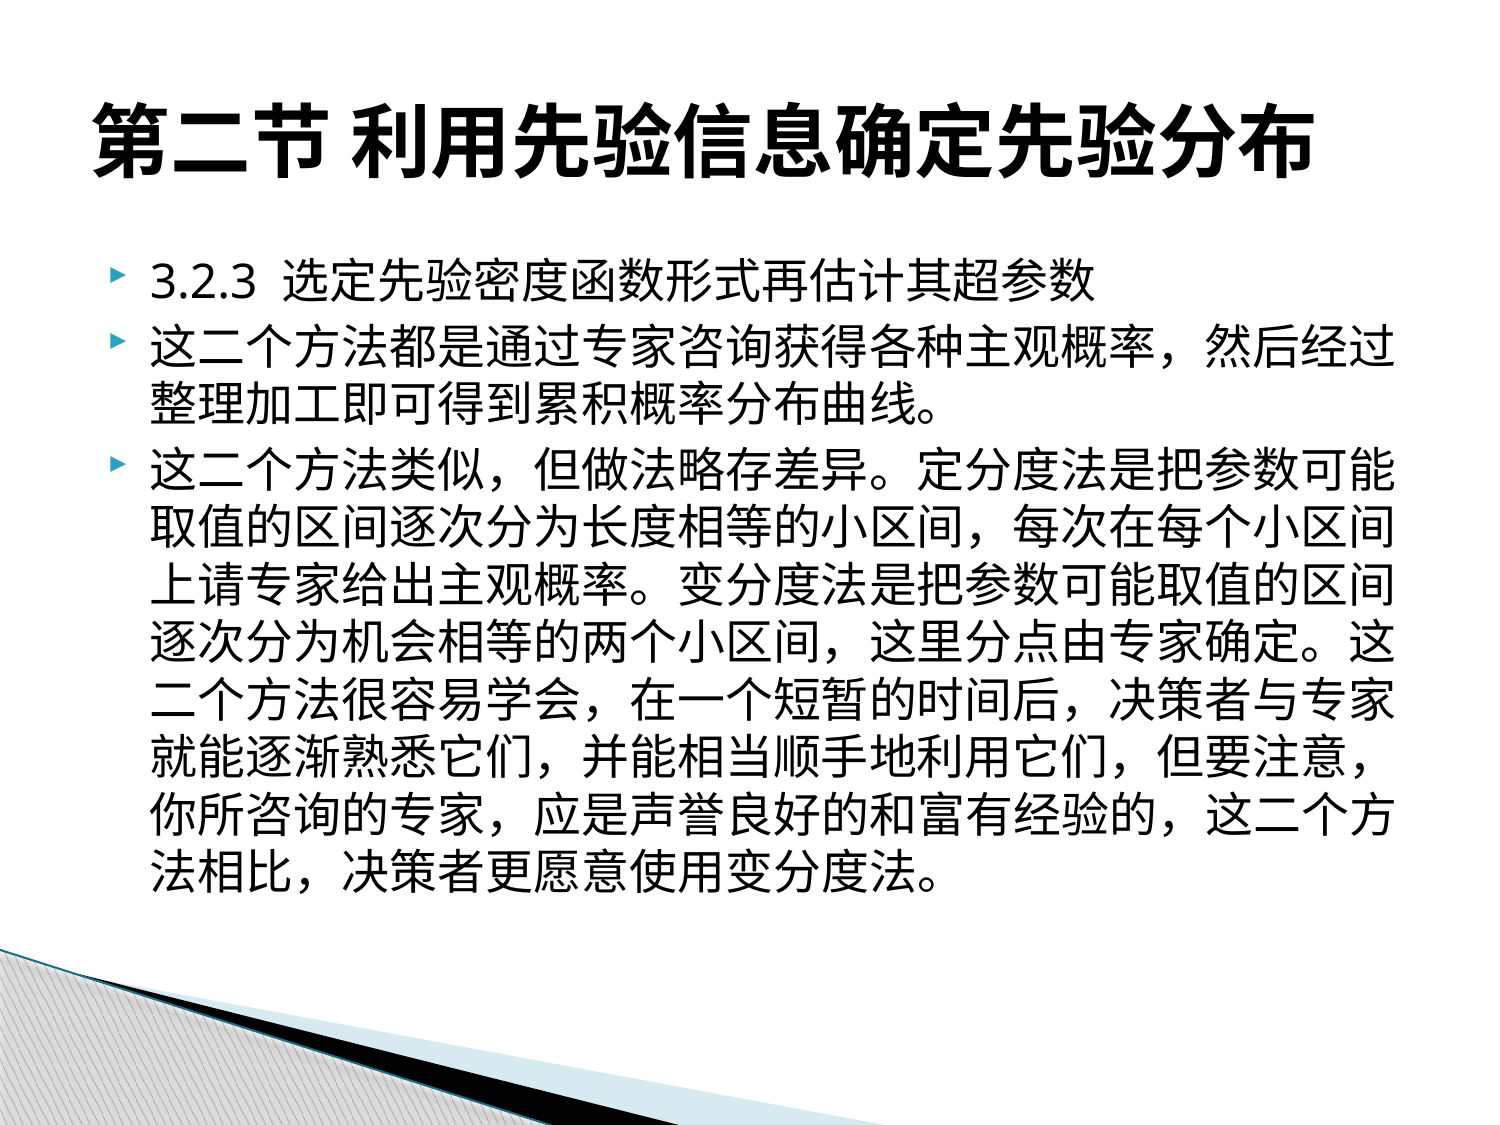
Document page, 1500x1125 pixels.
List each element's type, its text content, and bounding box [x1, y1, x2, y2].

list 3.2.3 选定先验密度函数形式再估计其超参数 这二个方法都是通过专家咨询获得各种主观概率，然后经过整理加工即可得到累积概率分布曲线。 这二个方法类似，但做法略存差异。定分度法是把参数可能取值的区间逐次分为长度相等的小区间，每次在每个小区间上请专家给出主观概率。变分度法是把参数可能取值的区间逐次分为机会相等的两个小区间，这里分点由专家确定。这二个方法很容易学会，在一个短暂的时间后，决策者与专家就能逐渐熟悉它们，并能相当顺手地利用它们，但要注意，你所咨询的专家，应是声誉良好的和富有经验的，这二个方法相比，决策者更愿意使用变分度法。 [75, 243, 1425, 1125]
title 第二节 利用先验信息确定先验分布 [75, 45, 1425, 233]
